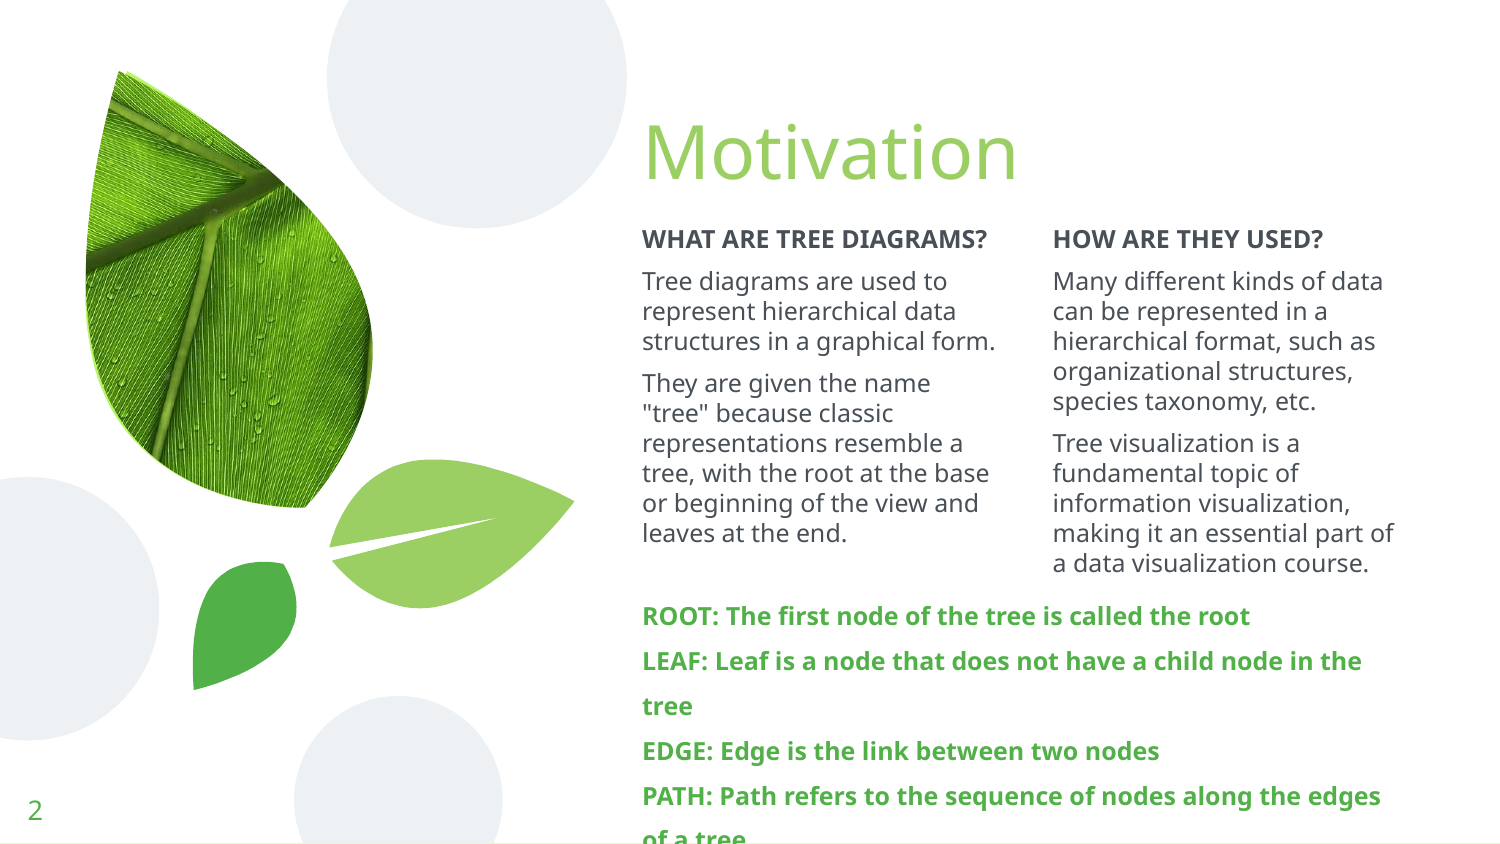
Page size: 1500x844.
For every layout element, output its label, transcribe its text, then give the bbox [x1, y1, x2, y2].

slide_number ‹#› [12, 779, 103, 844]
picture [85, 70, 373, 508]
list HOW ARE THEY USED? Many different kinds of data can be represented in a hierarchical format, such as organizational structures, species taxonomy, etc. Tree visualization is a fundamental topic of information visualization, making it an essential part of a data visualization course. [1037, 208, 1425, 570]
title Motivation [626, 96, 1425, 210]
list ROOT: The first node of the tree is called the root LEAF: Leaf is a node that does not have a child node in the tree EDGE: Edge is the link between two nodes PATH: Path refers to the sequence of nodes along the edges of a tree [626, 570, 1425, 758]
list WHAT ARE TREE DIAGRAMS? Tree diagrams are used to represent hierarchical data structures in a graphical form. They are given the name "tree" because classic representations resemble a tree, with the root at the base or beginning of the view and leaves at the end. [626, 208, 1015, 570]
